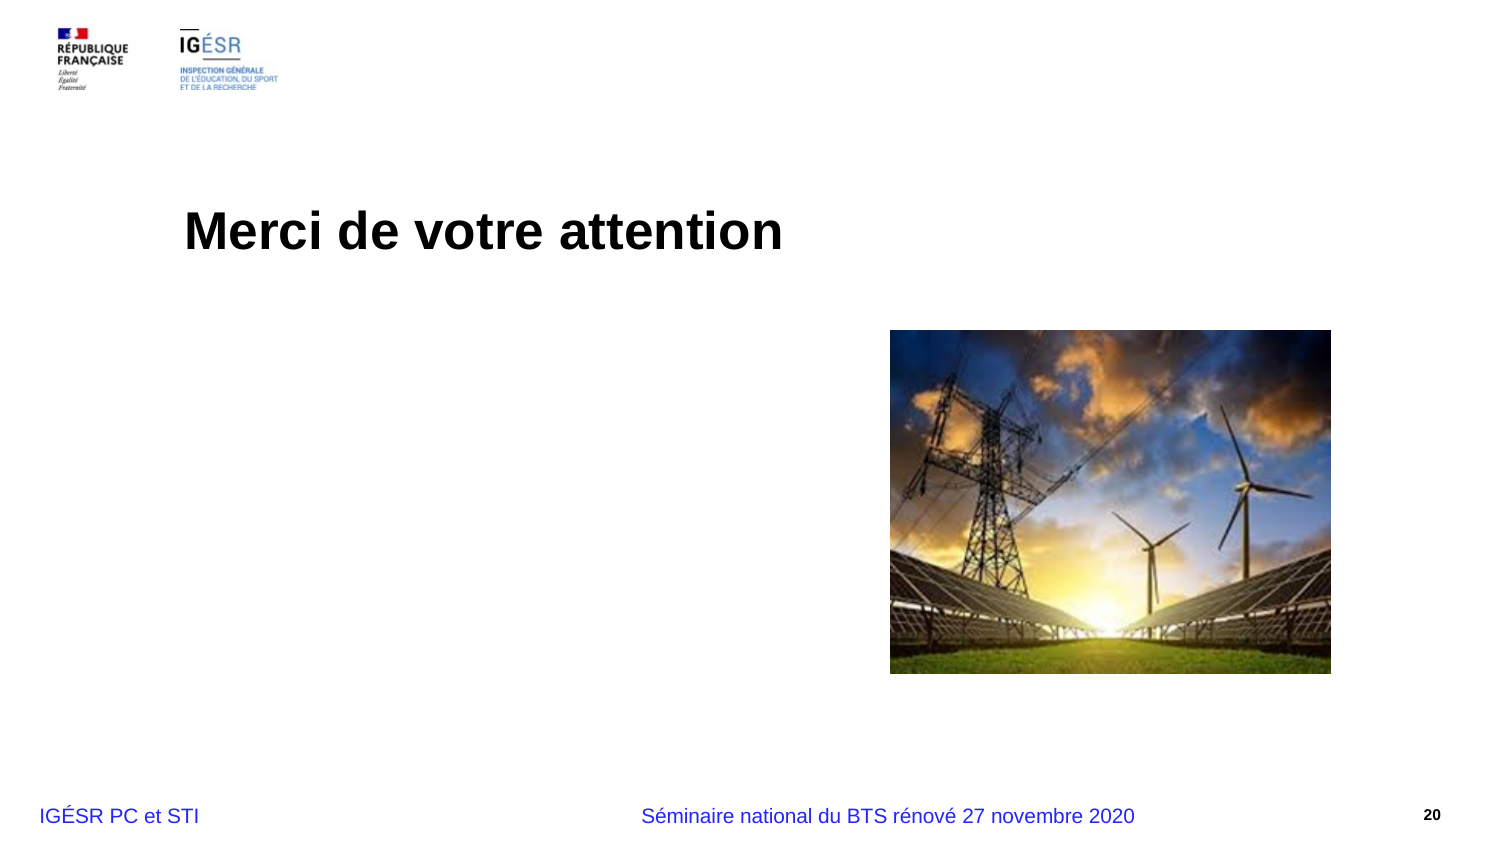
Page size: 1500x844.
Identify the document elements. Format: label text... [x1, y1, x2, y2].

picture [180, 29, 278, 90]
picture [890, 329, 1331, 675]
picture [47, 17, 139, 101]
title Merci de votre attention [184, 203, 1028, 308]
slide_number 20 [1219, 784, 1441, 844]
